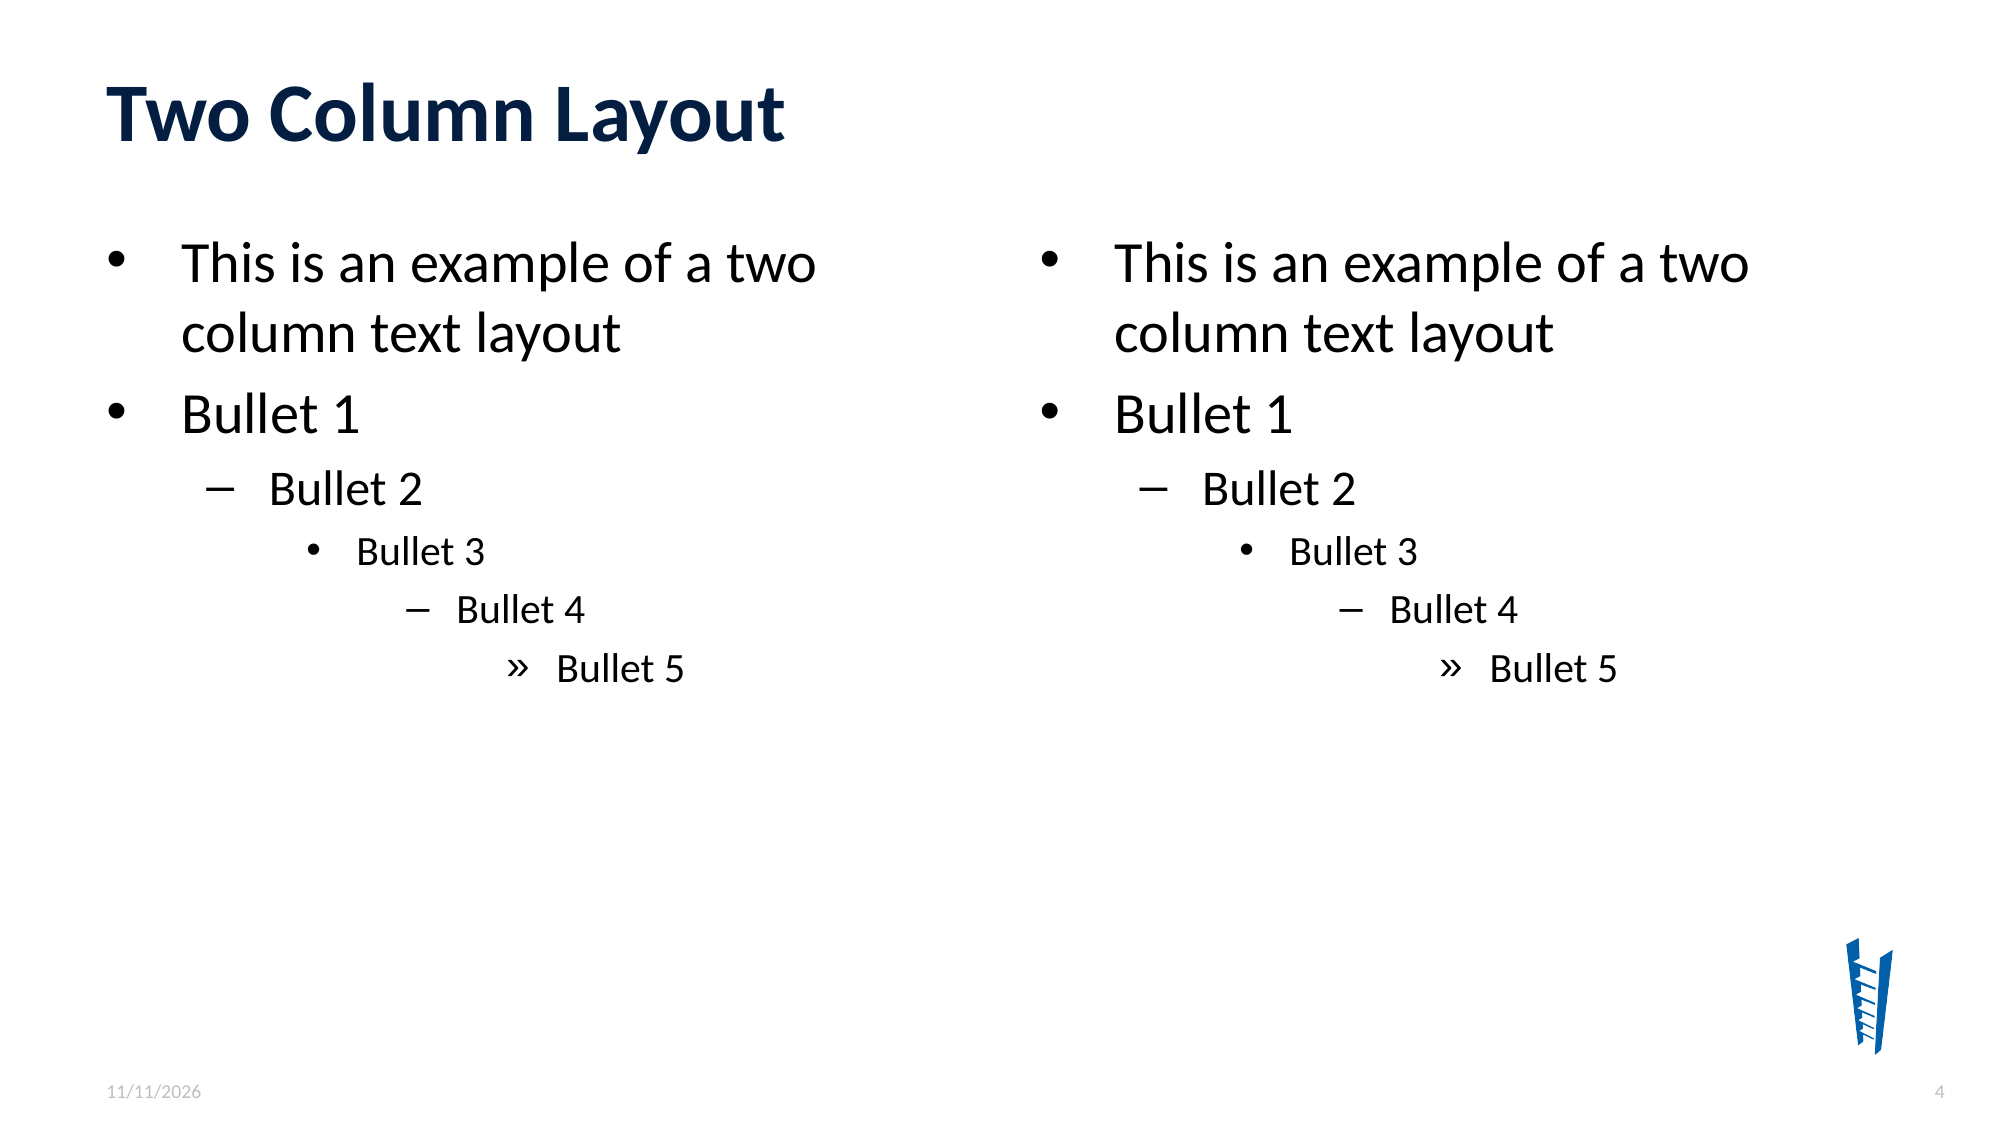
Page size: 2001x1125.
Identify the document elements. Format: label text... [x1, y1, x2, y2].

picture [1846, 994, 1893, 1055]
title Two Column Layout [106, 44, 1913, 171]
list This is an example of a two column text layout Bullet 1 Bullet 2 Bullet 3 Bullet 4 Bullet 5 This is an example of a two column text layout Bullet 1 Bullet 2 Bullet 3 Bullet 4 Bullet 5 [106, 216, 1913, 994]
